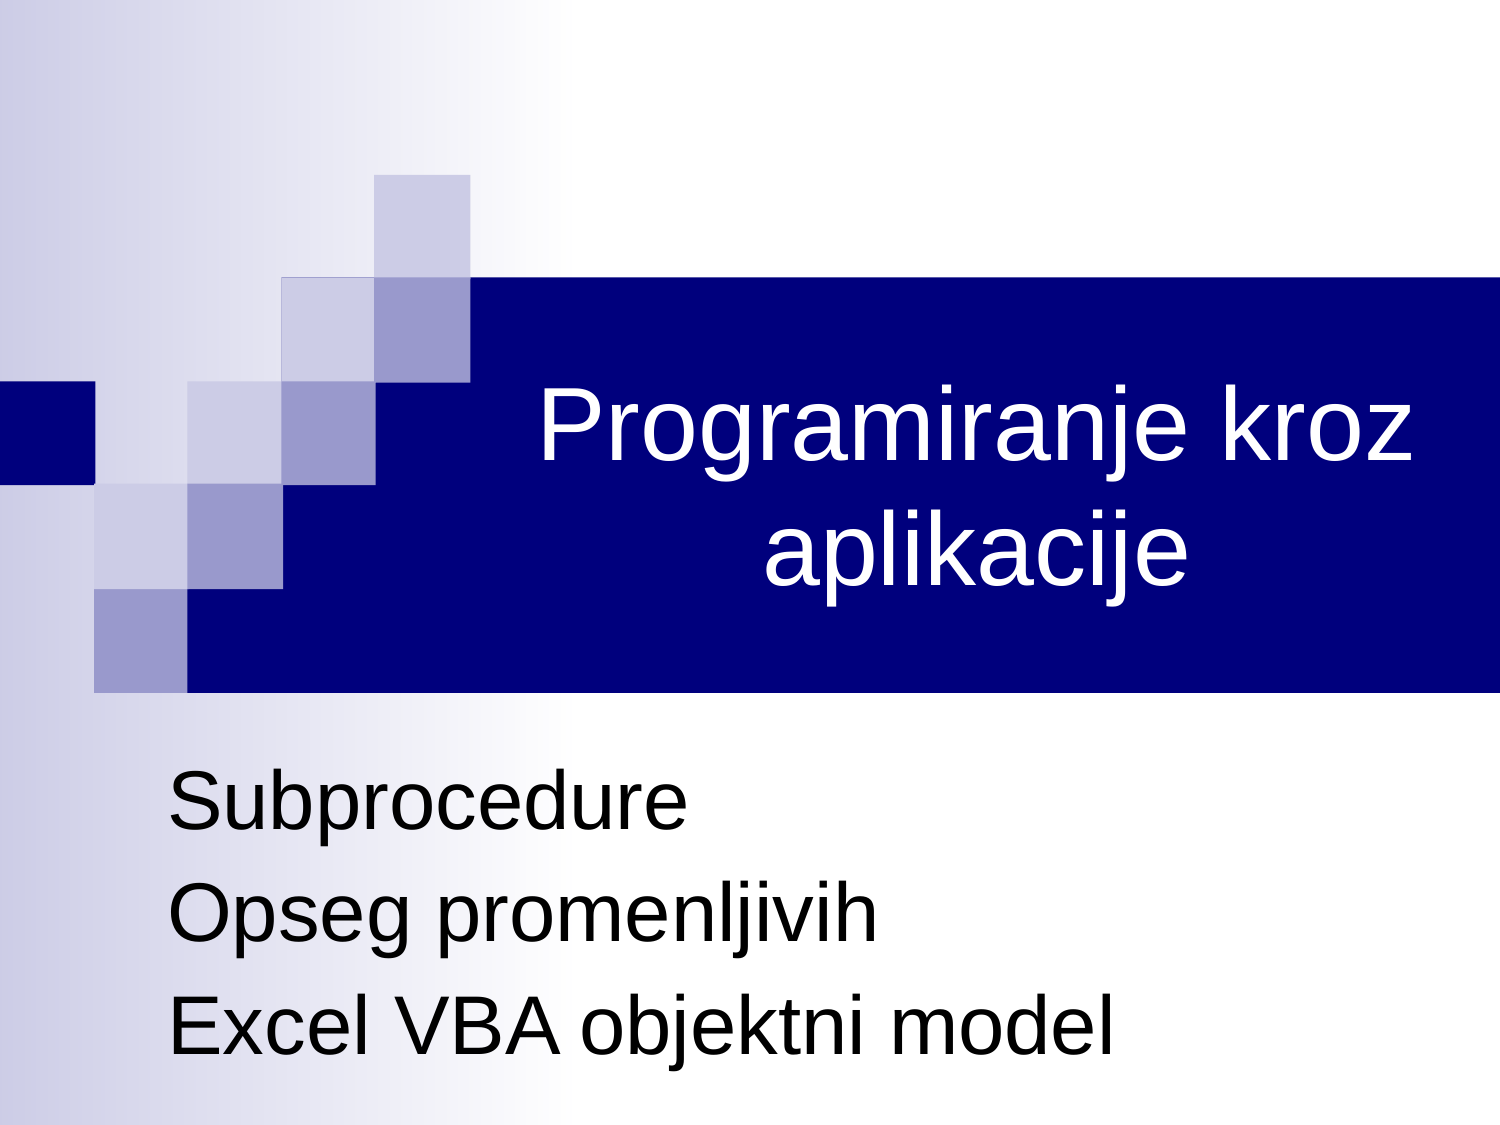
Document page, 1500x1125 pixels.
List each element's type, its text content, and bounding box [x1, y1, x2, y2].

title Programiranje kroz aplikacije [483, 299, 1471, 663]
subtitle Subprocedure Opseg promenljivih Excel VBA objektni model [152, 738, 1313, 1079]
